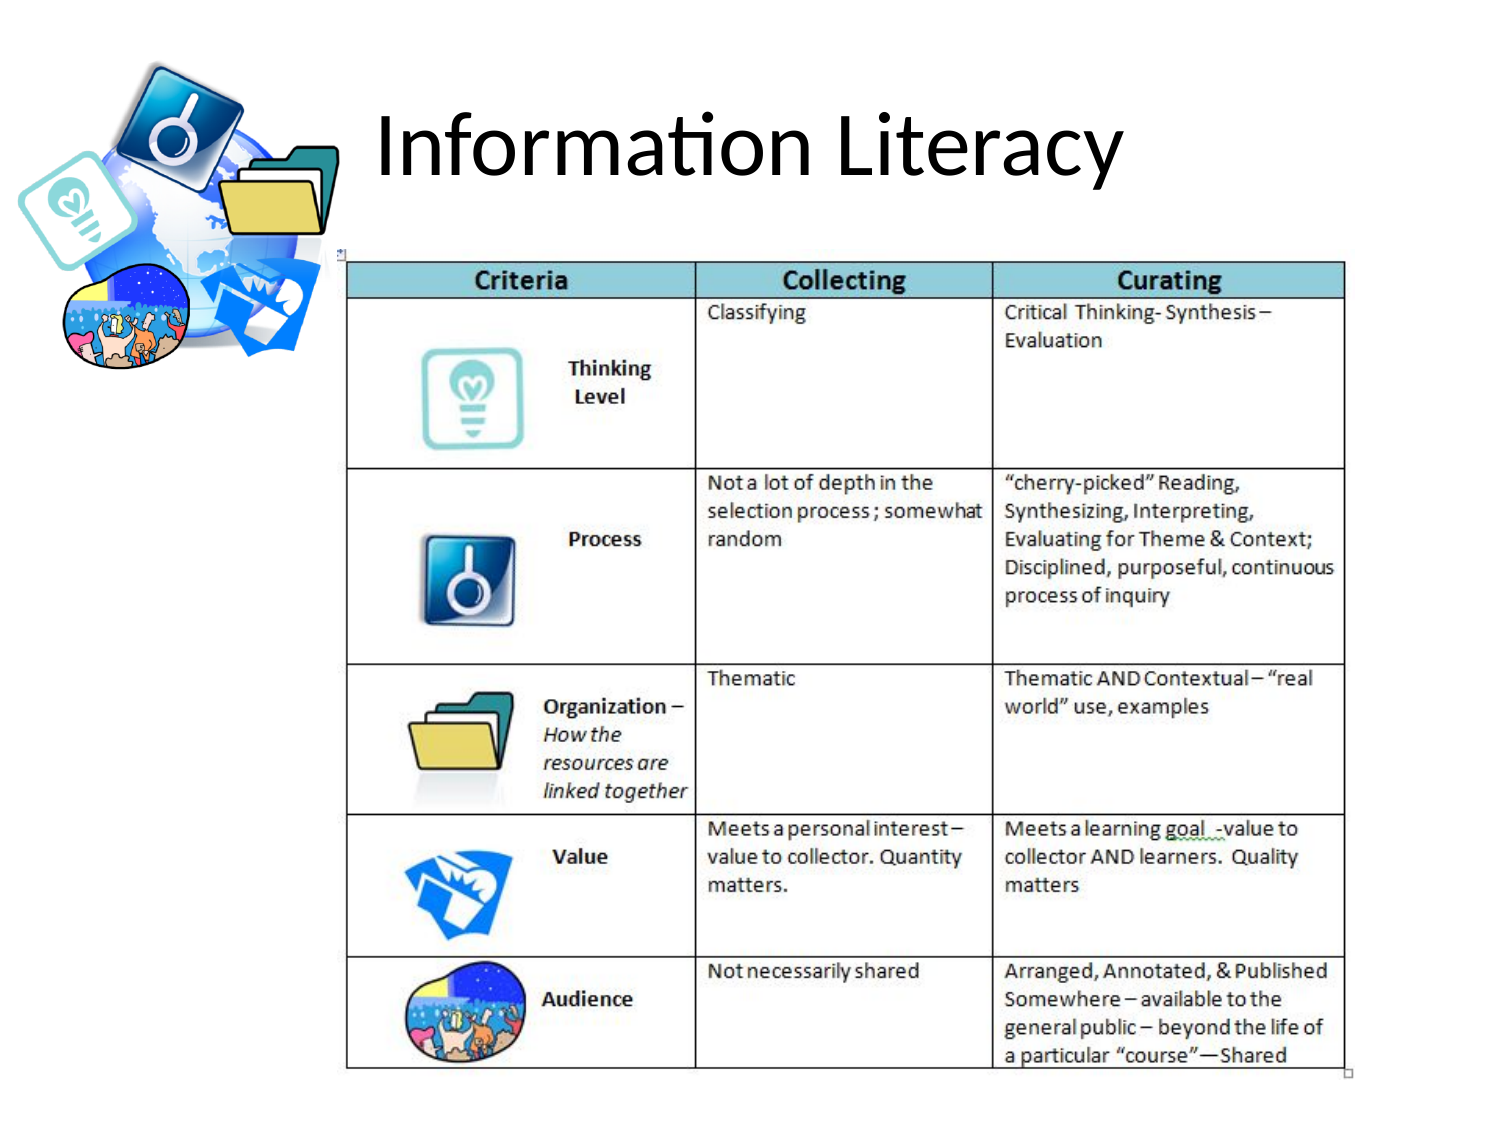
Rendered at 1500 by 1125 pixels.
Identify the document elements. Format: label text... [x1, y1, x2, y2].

title Information Literacy [357, 45, 1425, 233]
picture [12, 37, 1355, 1080]
